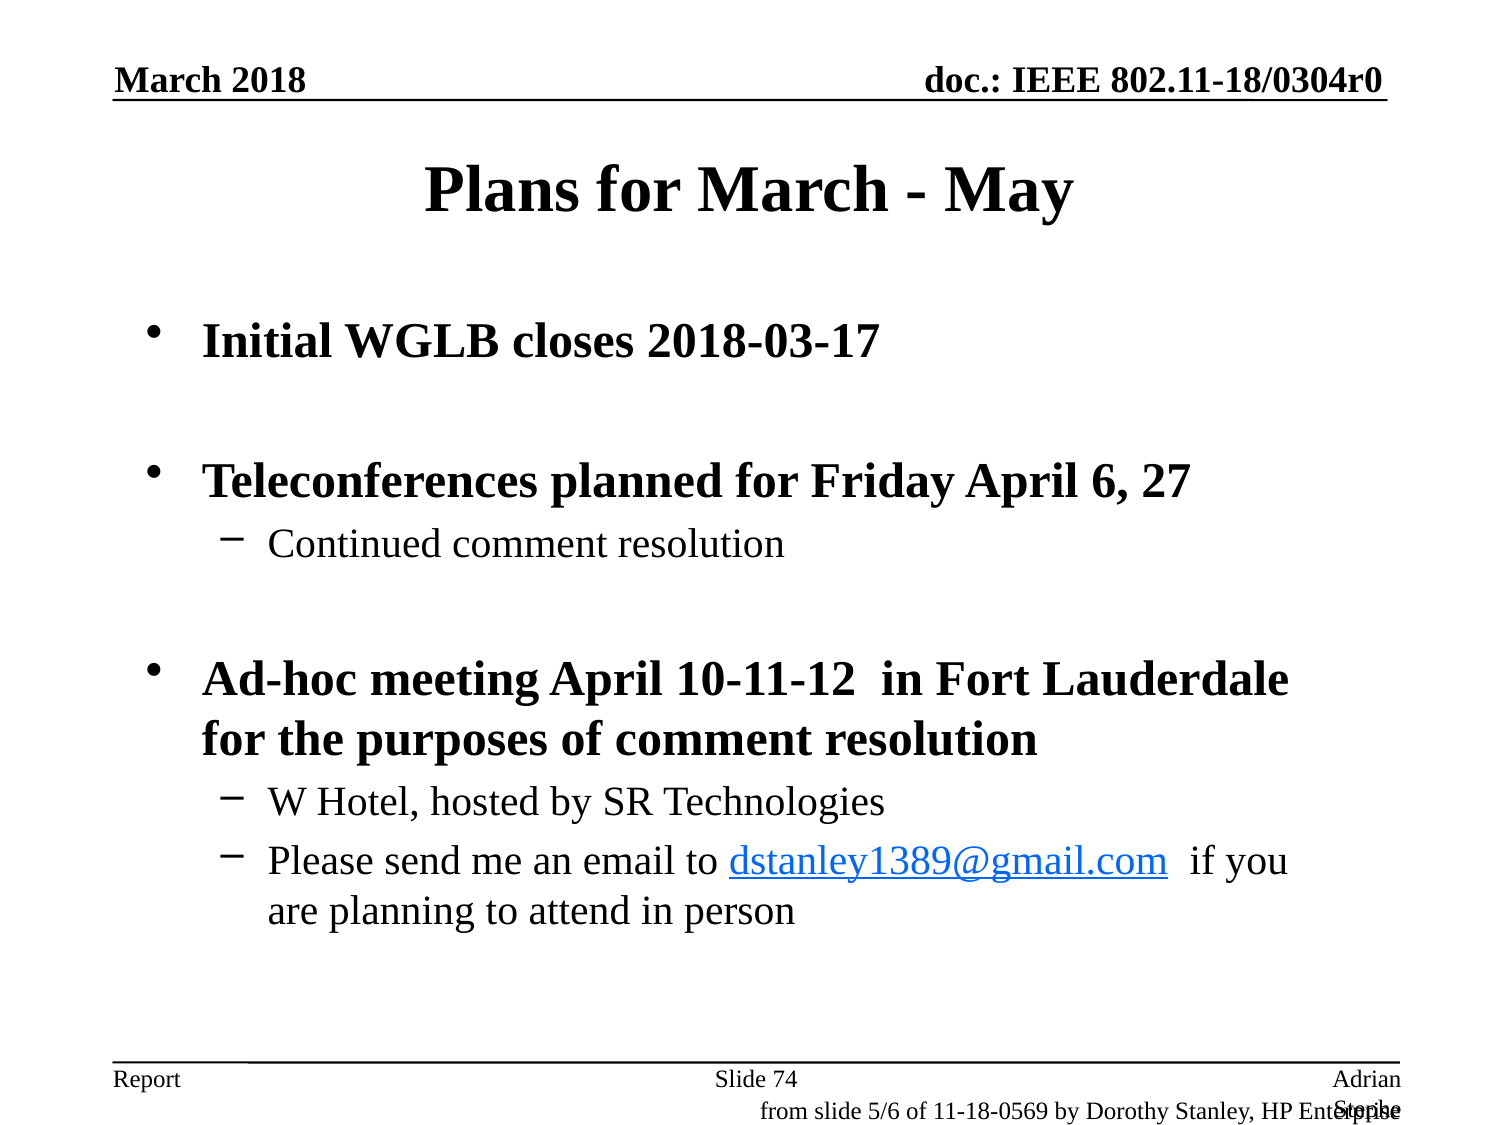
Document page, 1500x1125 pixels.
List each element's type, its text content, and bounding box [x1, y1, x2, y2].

list Initial WGLB closes 2018-03-17 Teleconferences planned for Friday April 6, 27 Continued comment resolution Ad-hoc meeting April 10-11-12 in Fort Lauderdale for the purposes of comment resolution W Hotel, hosted by SR Technologies Please send me an email to dstanley1389@gmail.com if you are planning to attend in person [130, 299, 1325, 888]
slide_number Slide 74 [711, 1061, 801, 1093]
footer Adrian Stephens, Intel Corporation [1324, 1061, 1402, 1087]
text_box from slide 5/6 of 11-18-0569 by Dorothy Stanley, HP Enterprise [343, 1087, 1417, 1125]
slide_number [114, 54, 374, 101]
title Plans for March - May [112, 137, 1388, 313]
